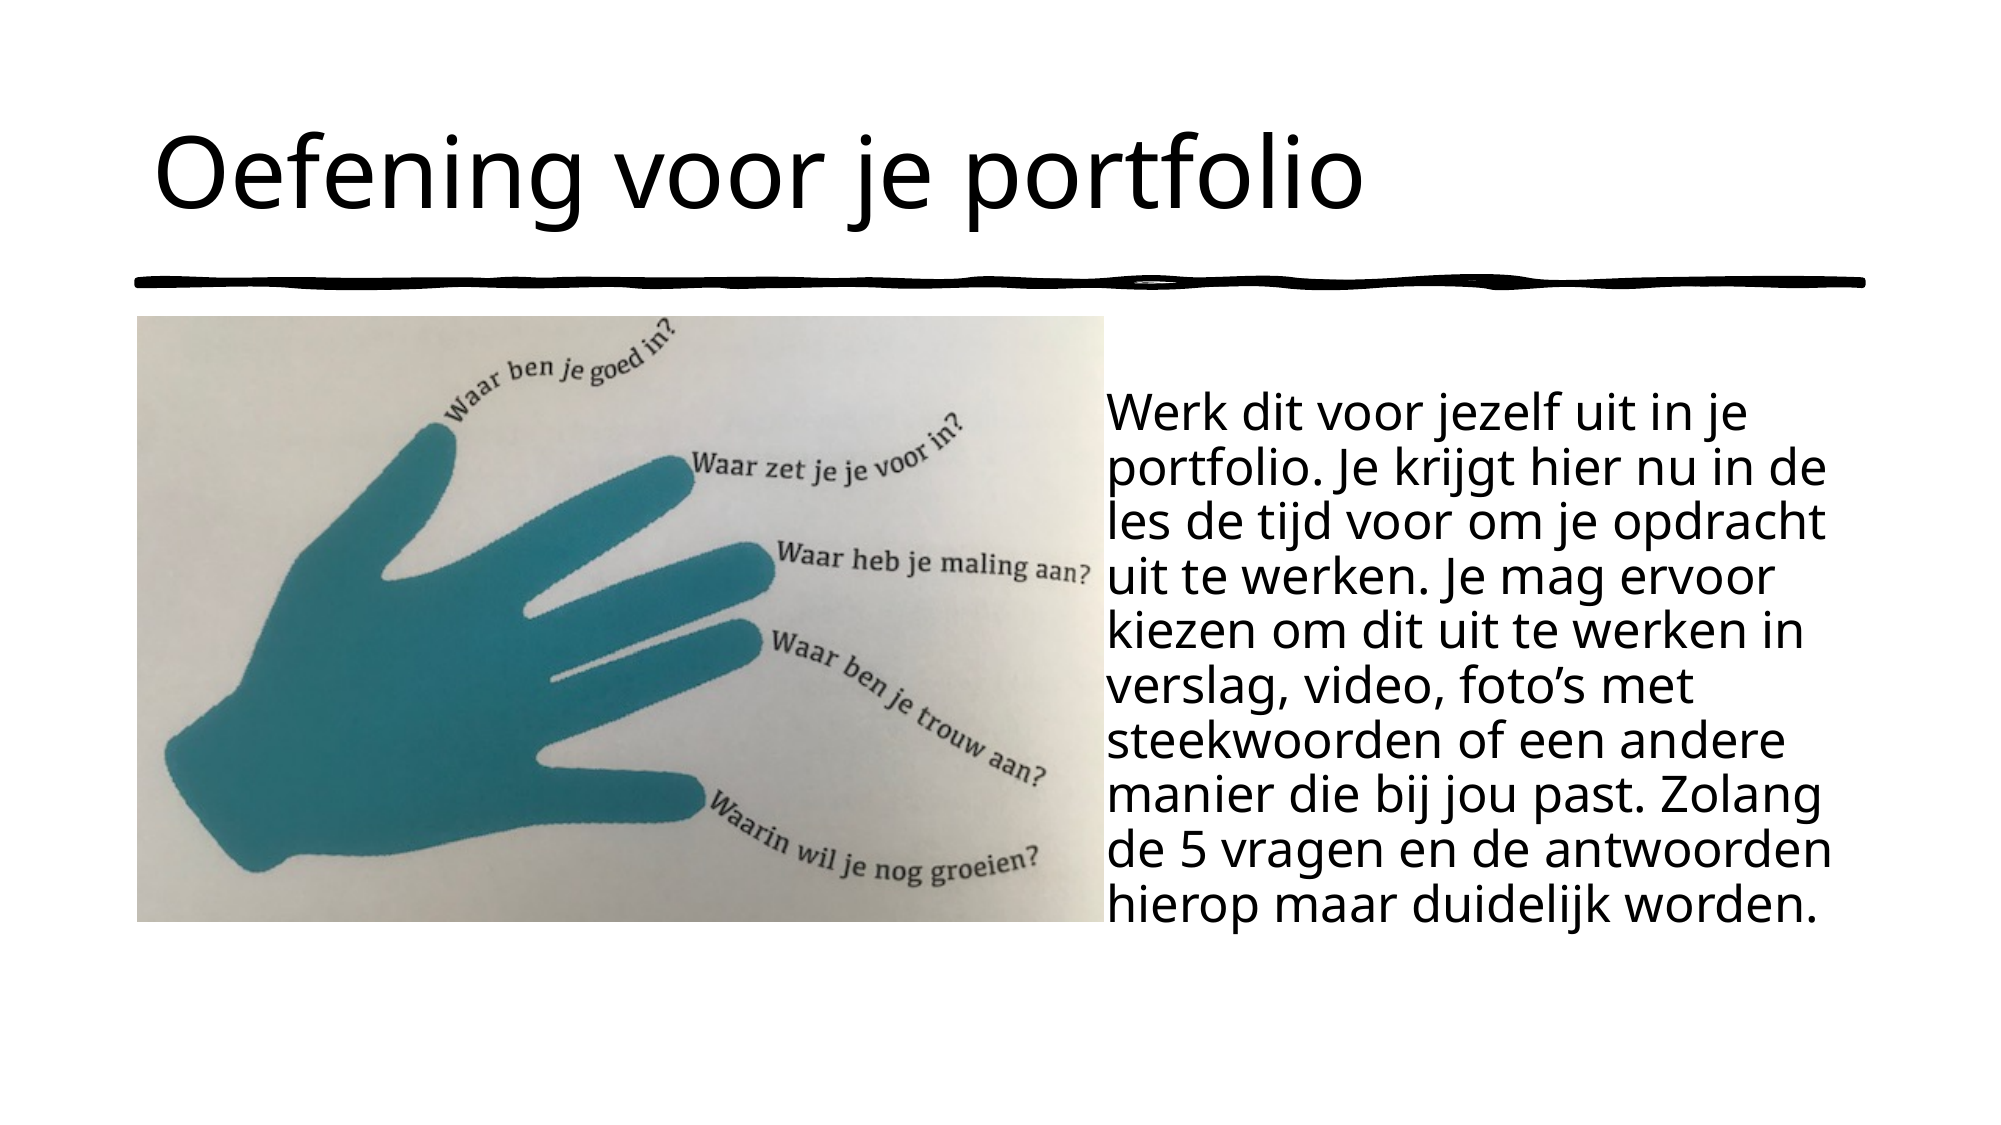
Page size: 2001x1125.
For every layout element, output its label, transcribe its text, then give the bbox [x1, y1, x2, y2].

list Werk dit voor jezelf uit in je portfolio. Je krijgt hier nu in de les de tijd voor om je opdracht uit te werken. Je mag ervoor kiezen om dit uit te werken in verslag, video, foto’s met steekwoorden of een andere manier die bij jou past. Zolang de 5 vragen en de antwoorden hierop maar duidelijk worden. [569, 379, 1863, 984]
title Oefening voor je portfolio [137, 59, 1863, 278]
picture [137, 316, 1104, 922]
